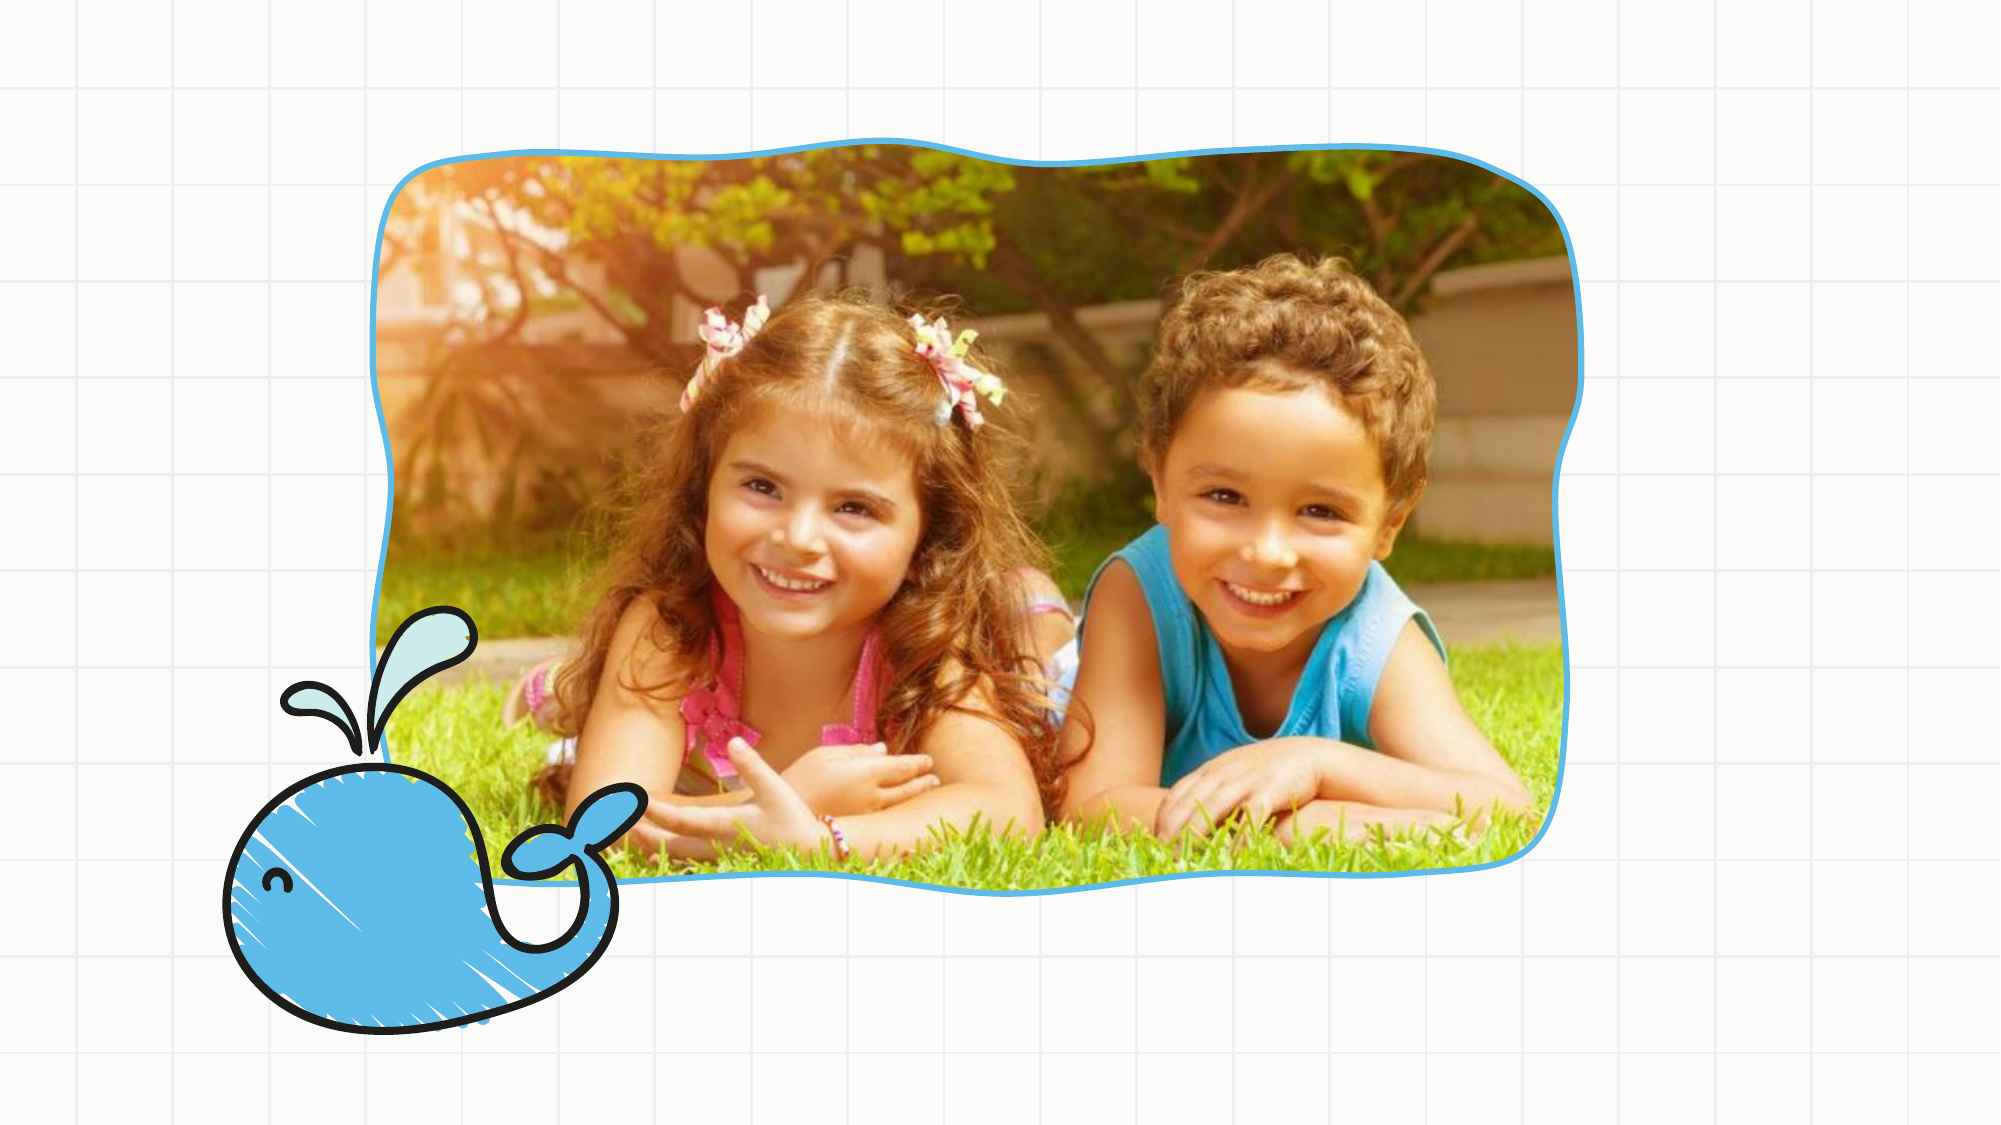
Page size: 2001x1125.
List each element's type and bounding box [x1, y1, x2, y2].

picture [221, 140, 1582, 1035]
